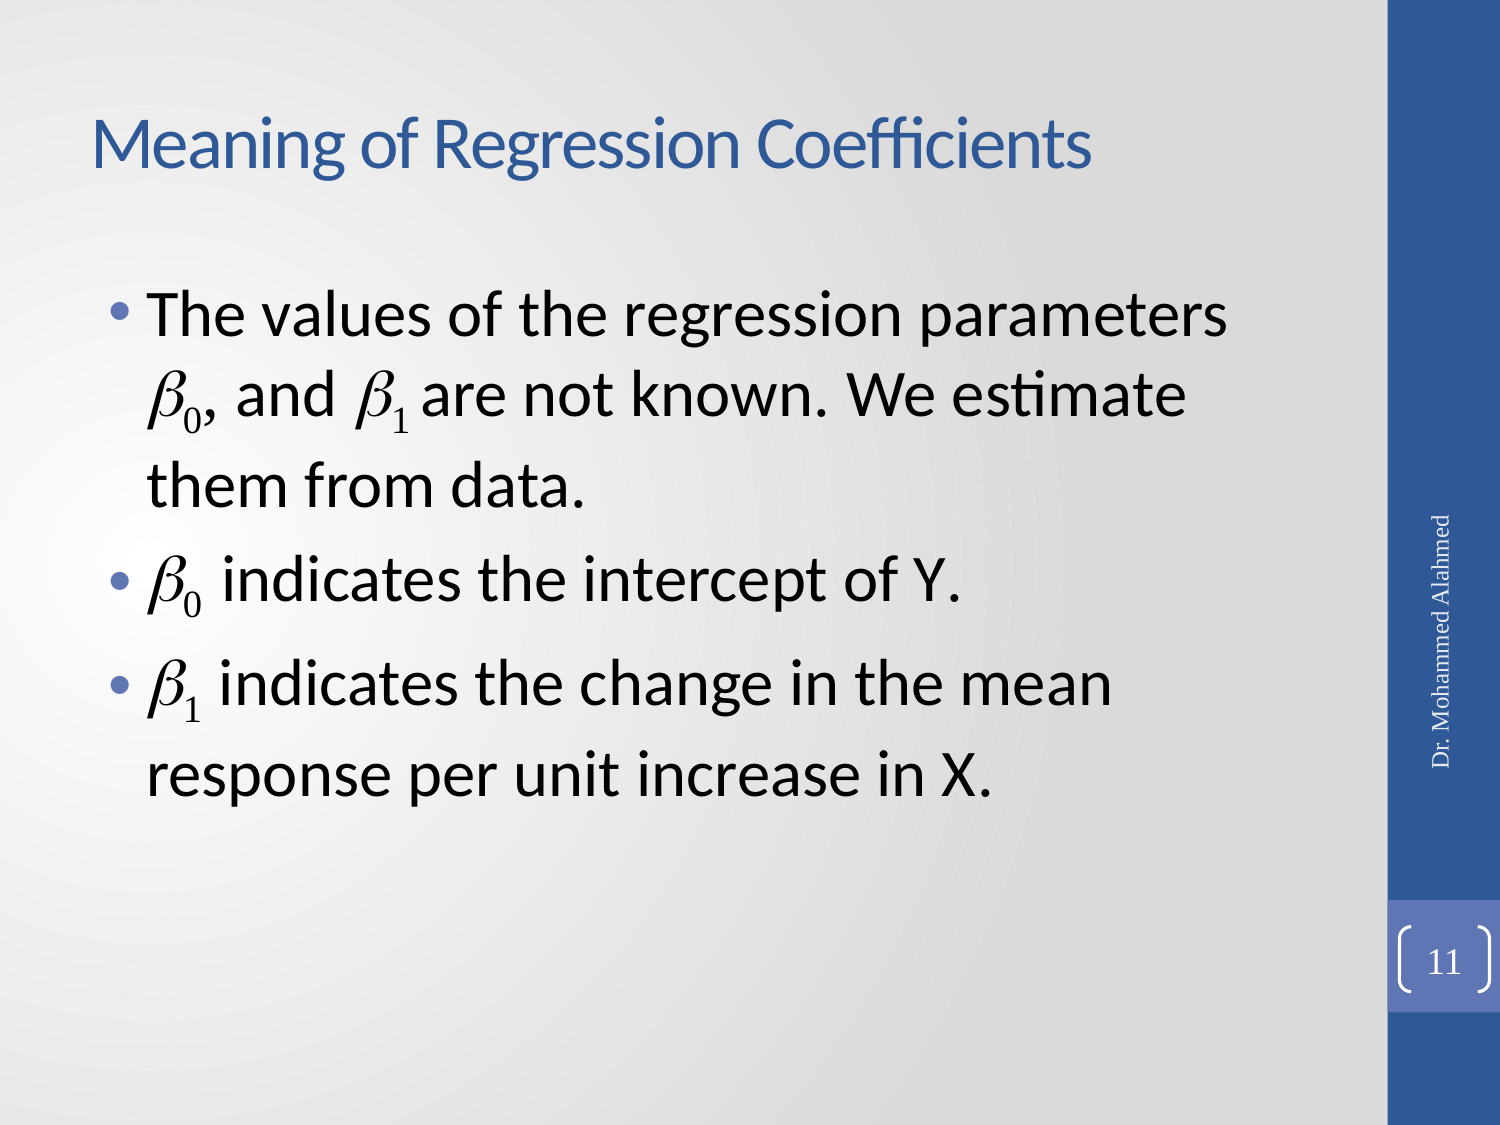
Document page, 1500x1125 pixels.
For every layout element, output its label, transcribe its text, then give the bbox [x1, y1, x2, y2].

footer Dr. Mohammed Alahmed [1408, 500, 1469, 889]
slide_number 11 [1397, 925, 1492, 994]
title Meaning of Regression Coefficients [75, 45, 1325, 233]
list The values of the regression parameters 0, and 1 are not known. We estimate them from data. 0 indicates the intercept of Y. 1 indicates the change in the mean response per unit increase in X. [75, 262, 1325, 1050]
